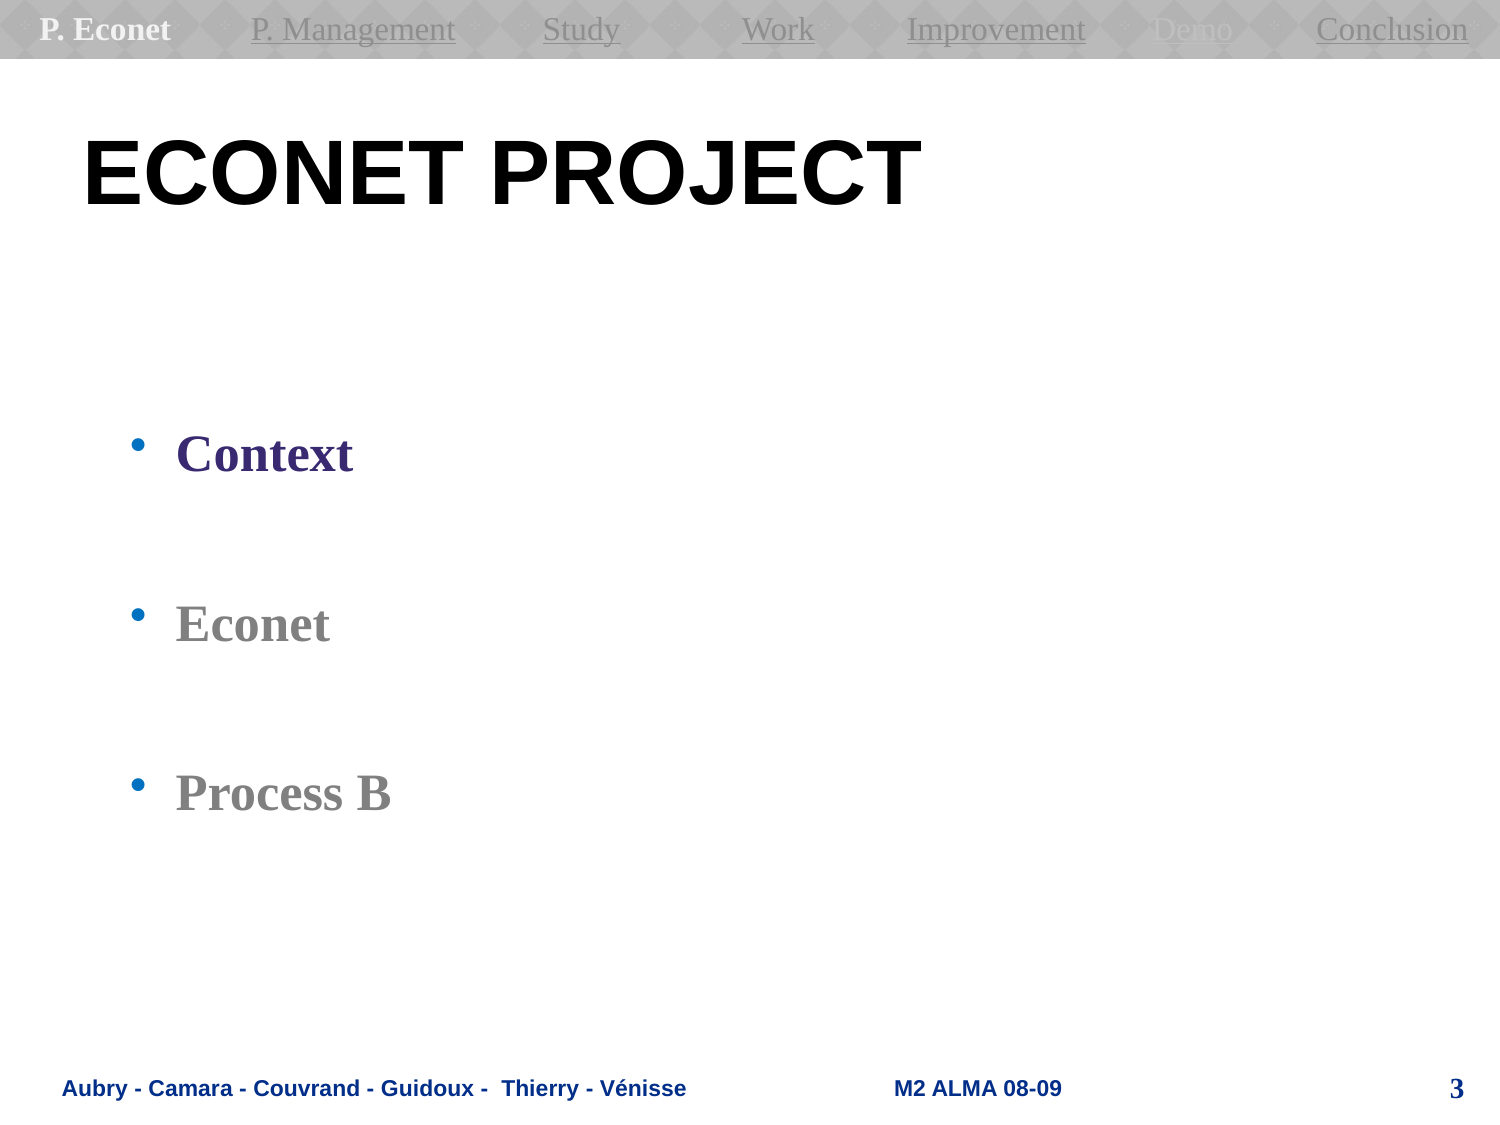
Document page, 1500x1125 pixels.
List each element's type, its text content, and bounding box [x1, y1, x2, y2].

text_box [22, 0, 1486, 56]
list Context Econet Process B [117, 316, 715, 832]
title Econet project [75, 105, 1263, 223]
slide_number 3 [1368, 1066, 1465, 1104]
footer Aubry - Camara - Couvrand - Guidoux - Thierry - Vénisse M2 ALMA 08-09 [46, 1066, 1231, 1102]
